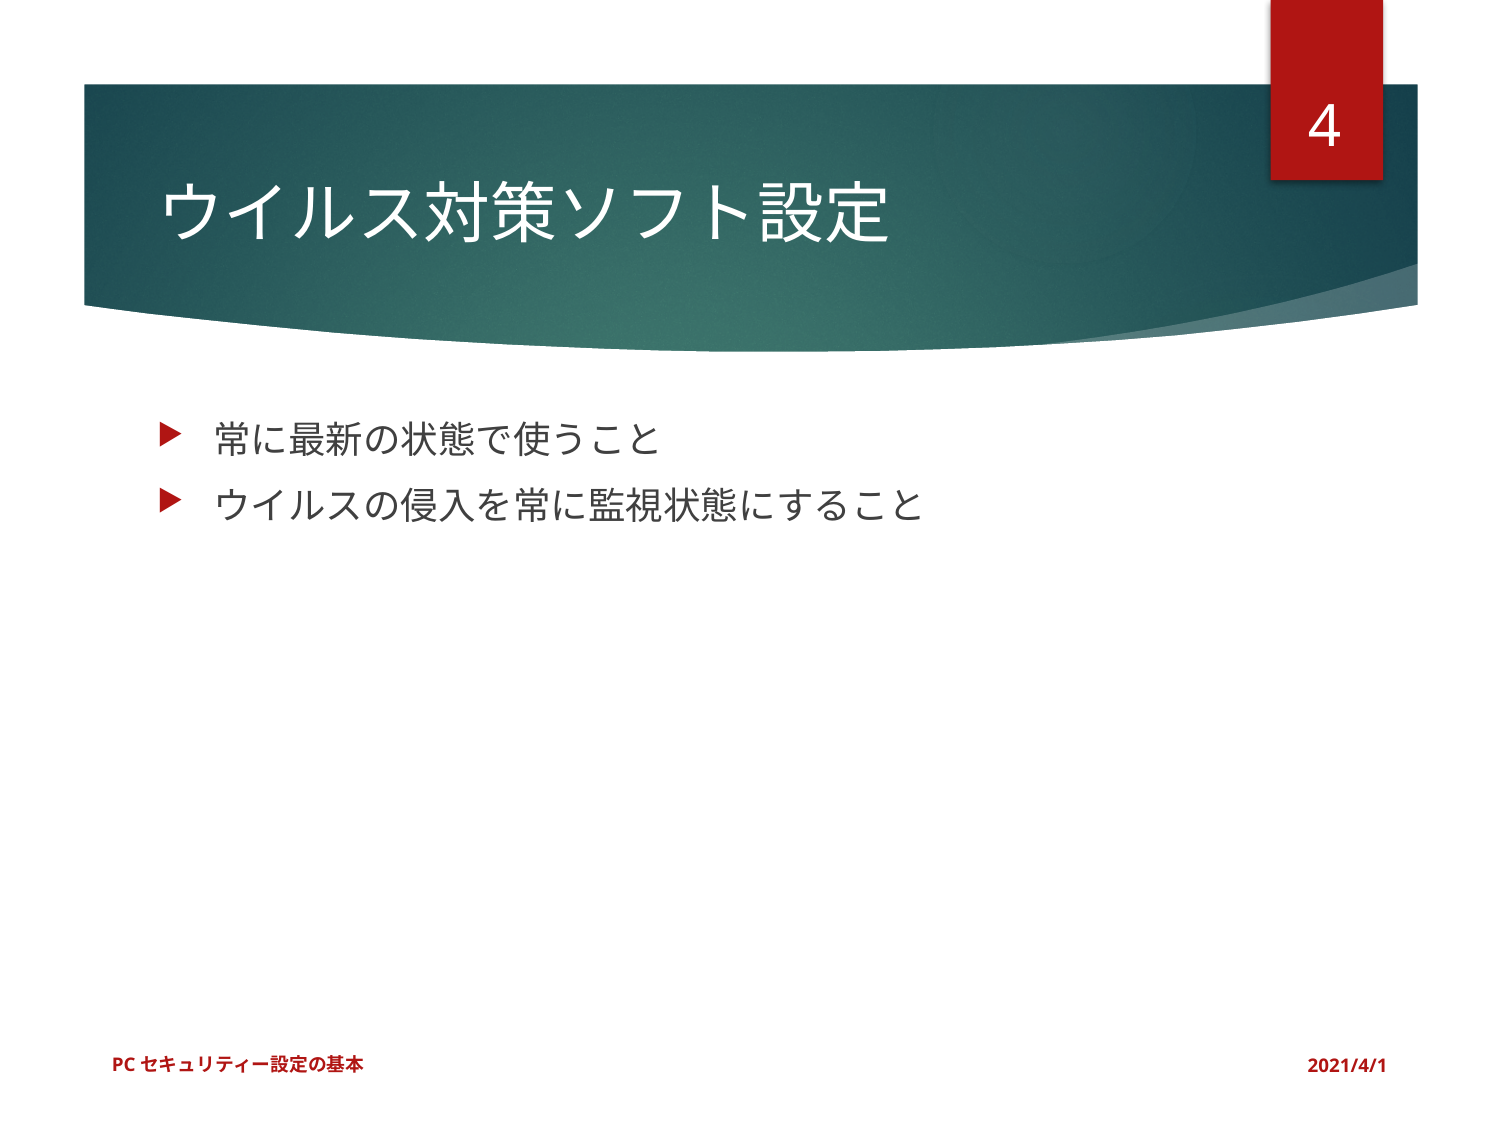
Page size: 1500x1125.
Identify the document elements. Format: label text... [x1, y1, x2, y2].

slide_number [1240, 1046, 1403, 1084]
title ウイルス対策ソフト設定 [142, 152, 1183, 269]
footer PCセキュリティー設定の基本 [96, 1045, 731, 1083]
slide_number 4 [1259, 48, 1390, 175]
list 常に最新の状態で使うこと ウイルスの侵入を常に監視状態にすること [142, 408, 1183, 988]
